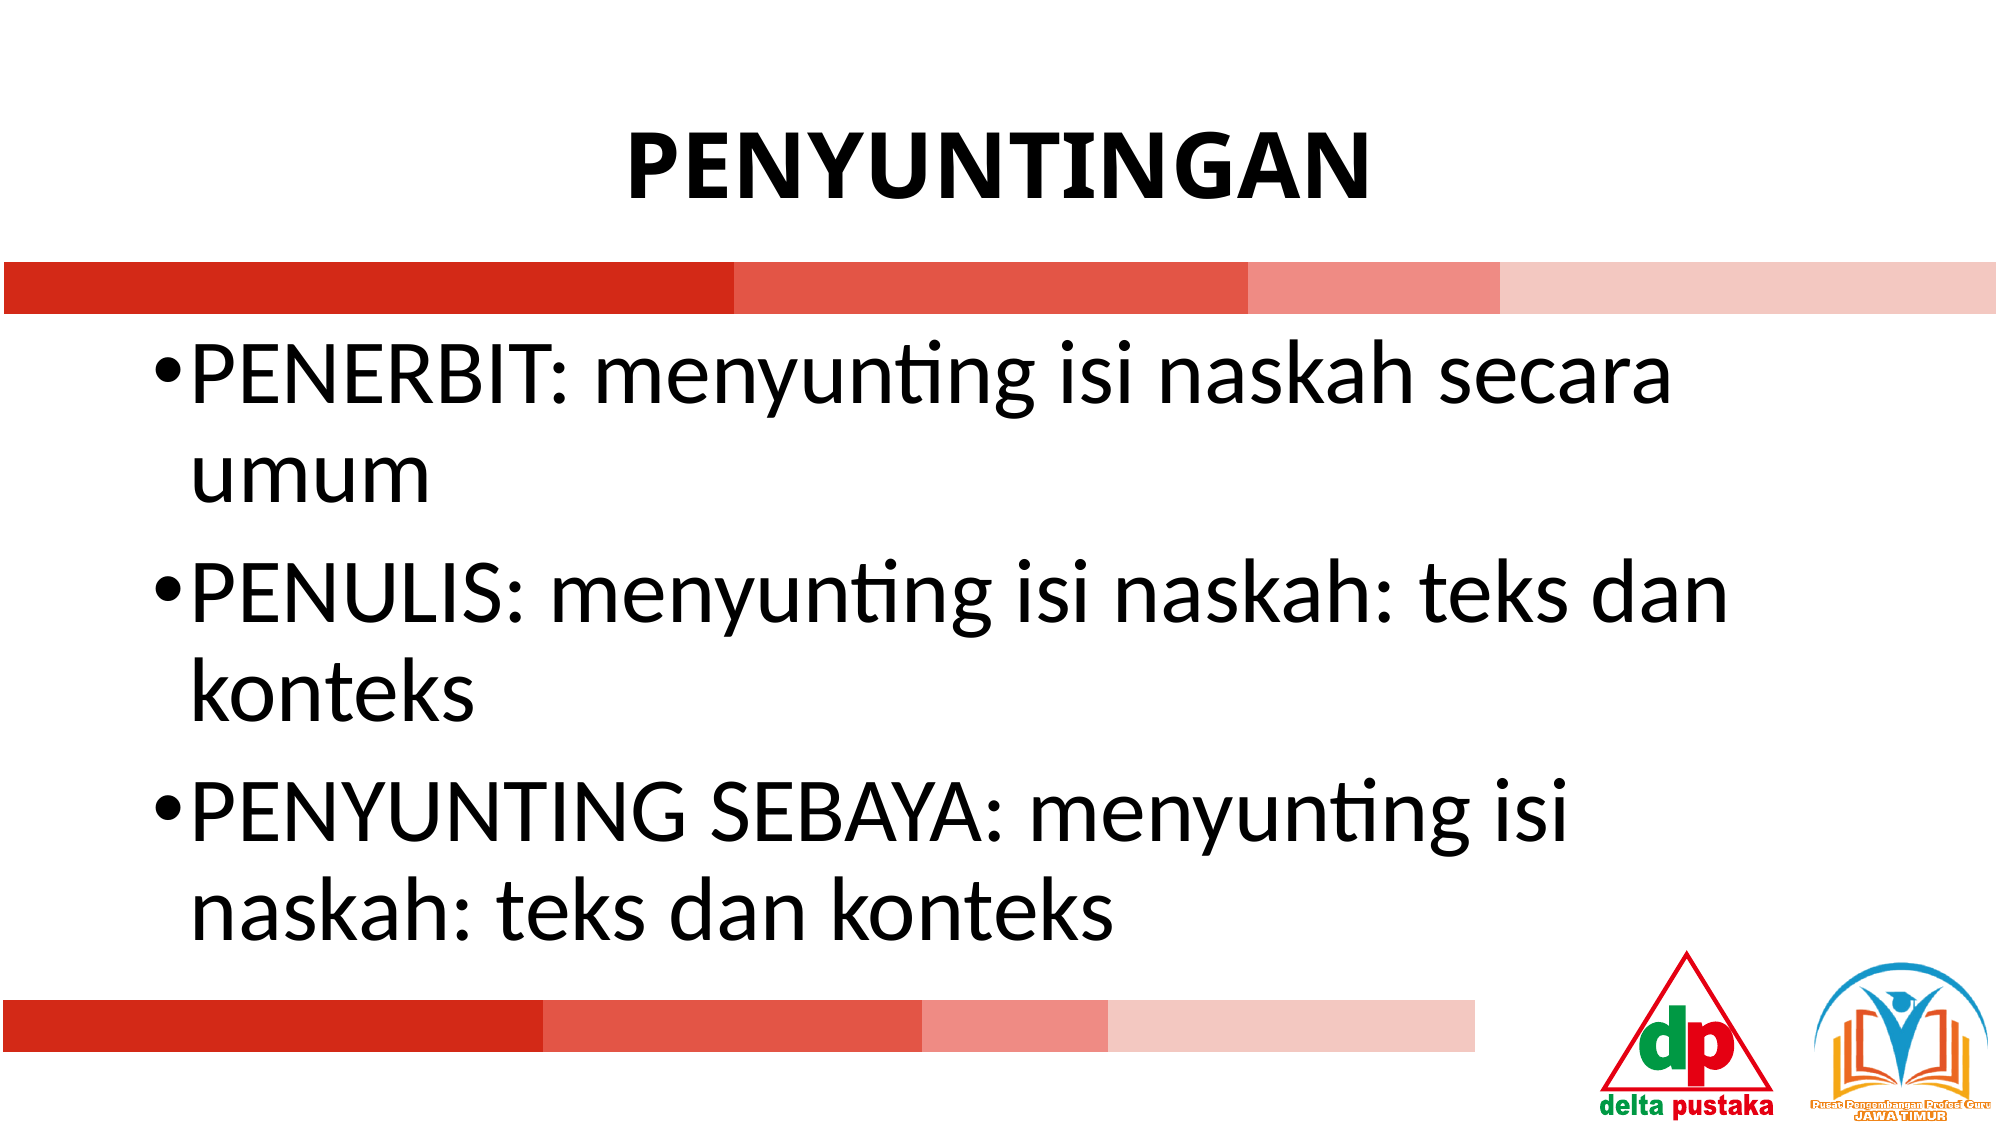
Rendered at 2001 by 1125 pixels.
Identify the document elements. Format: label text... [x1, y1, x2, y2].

list PENERBIT: menyunting isi naskah secara umum PENULIS: menyunting isi naskah: teks dan konteks PENYUNTING SEBAYA: menyunting isi naskah: teks dan konteks [137, 317, 1863, 937]
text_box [0, 259, 2000, 317]
title PENYUNTINGAN [137, 59, 1863, 259]
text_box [0, 937, 2000, 1125]
